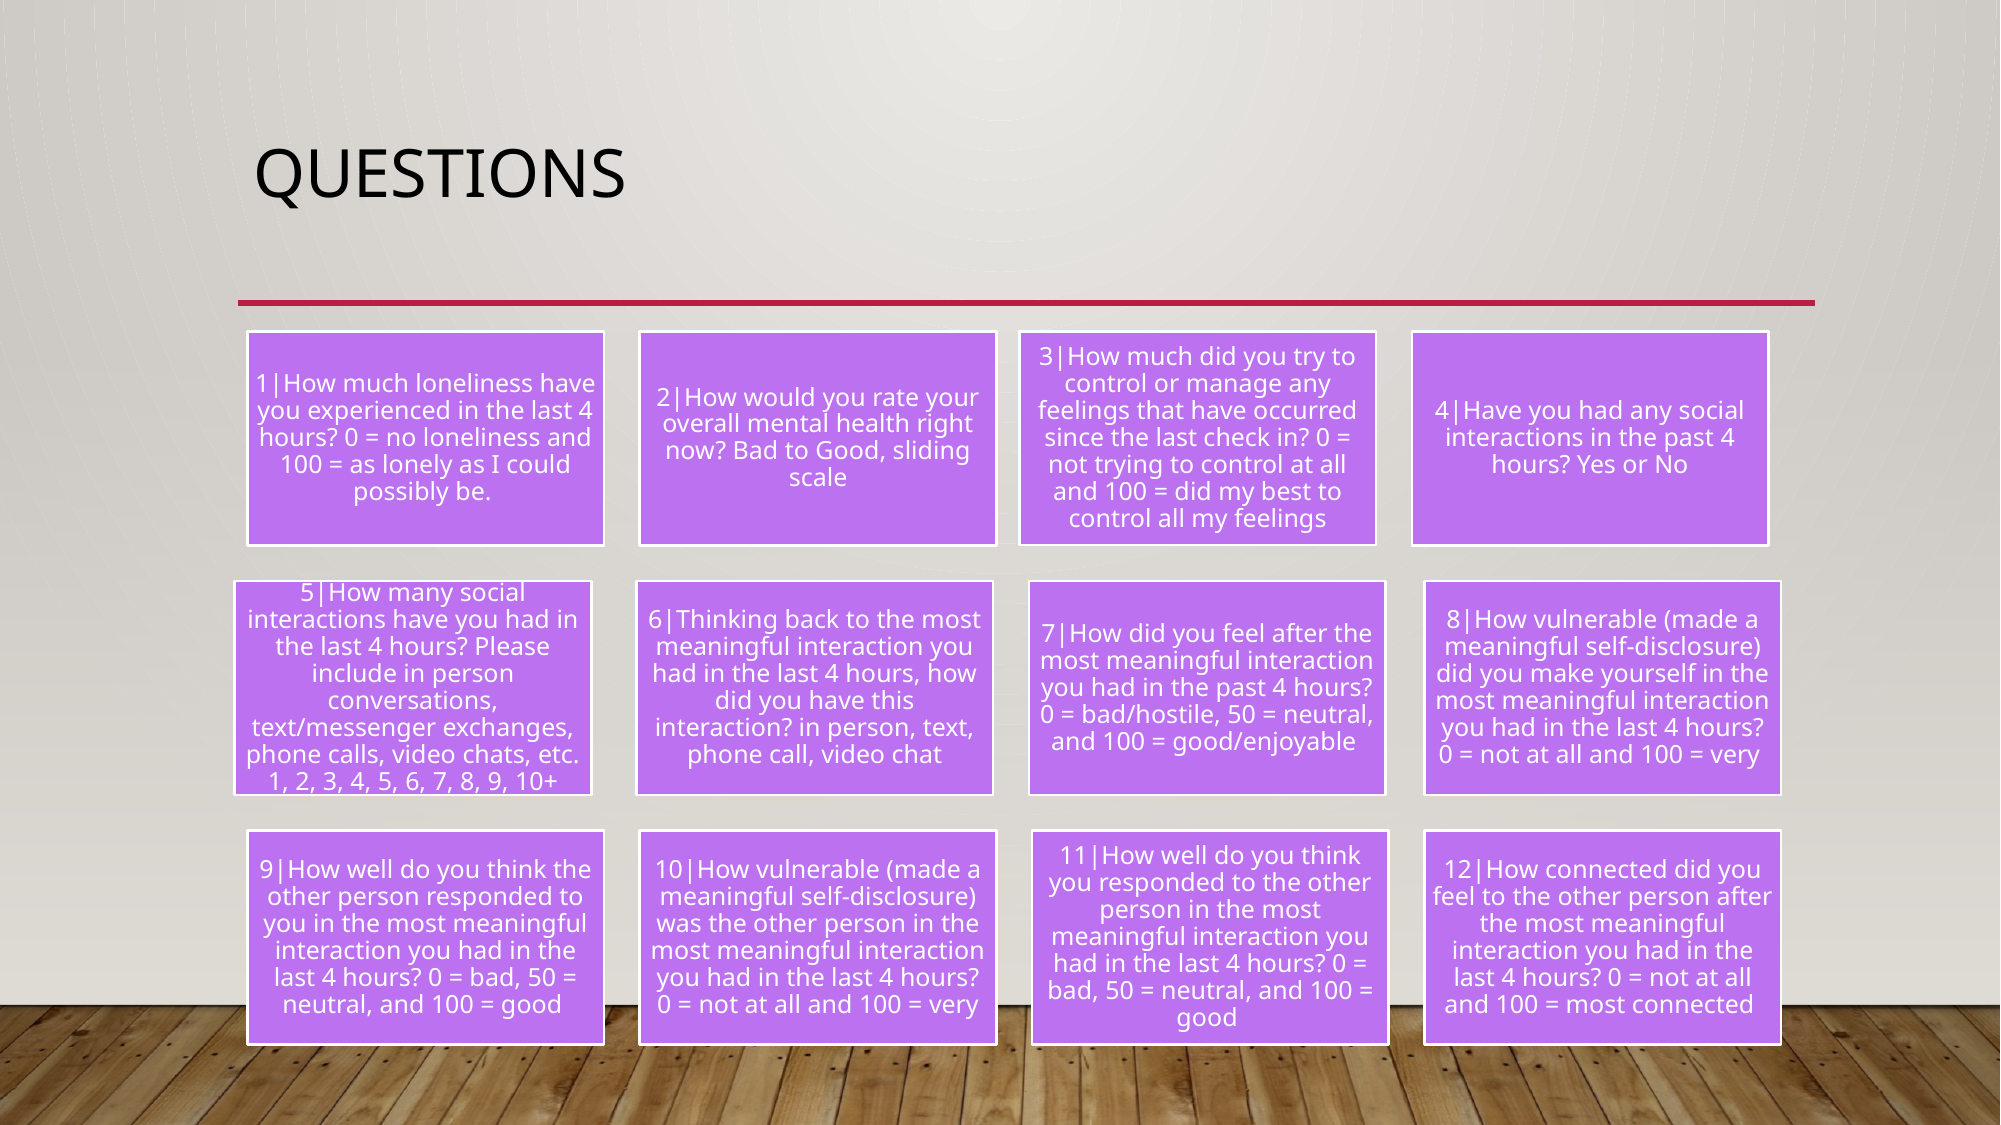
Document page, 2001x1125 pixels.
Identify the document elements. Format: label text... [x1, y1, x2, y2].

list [142, 331, 1887, 1046]
title Questions [238, 131, 1814, 305]
picture [0, 1005, 2000, 1125]
